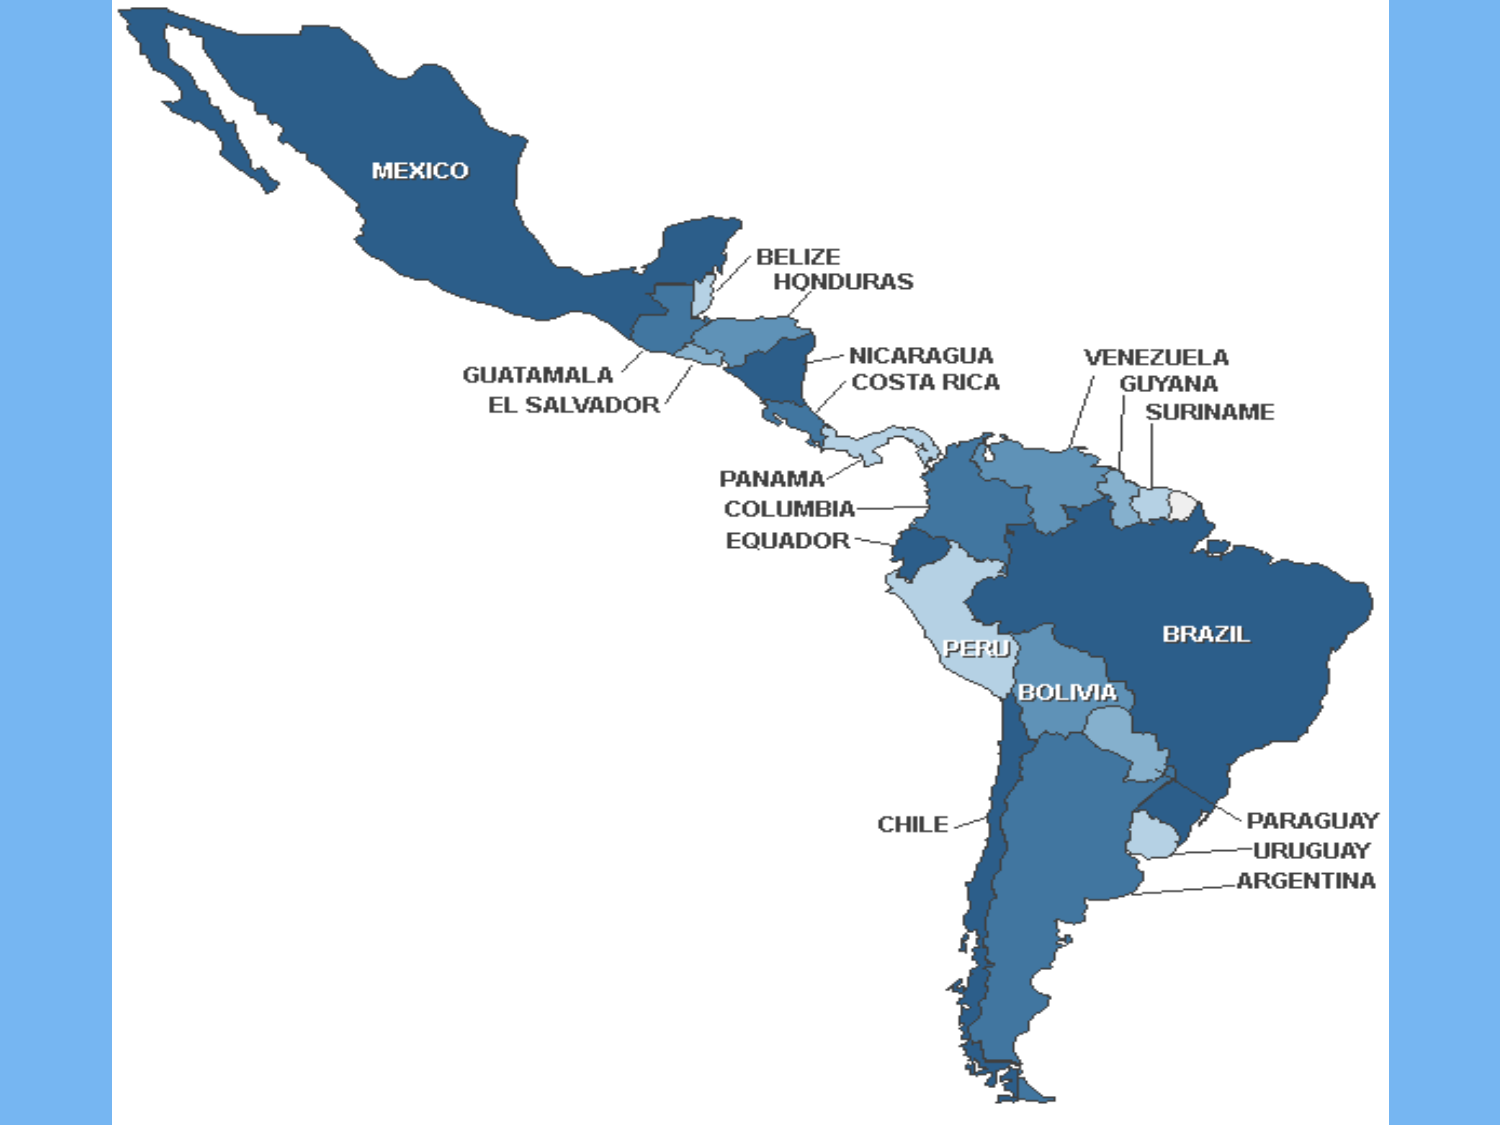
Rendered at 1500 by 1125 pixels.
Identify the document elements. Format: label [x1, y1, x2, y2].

list [112, 0, 1390, 1125]
